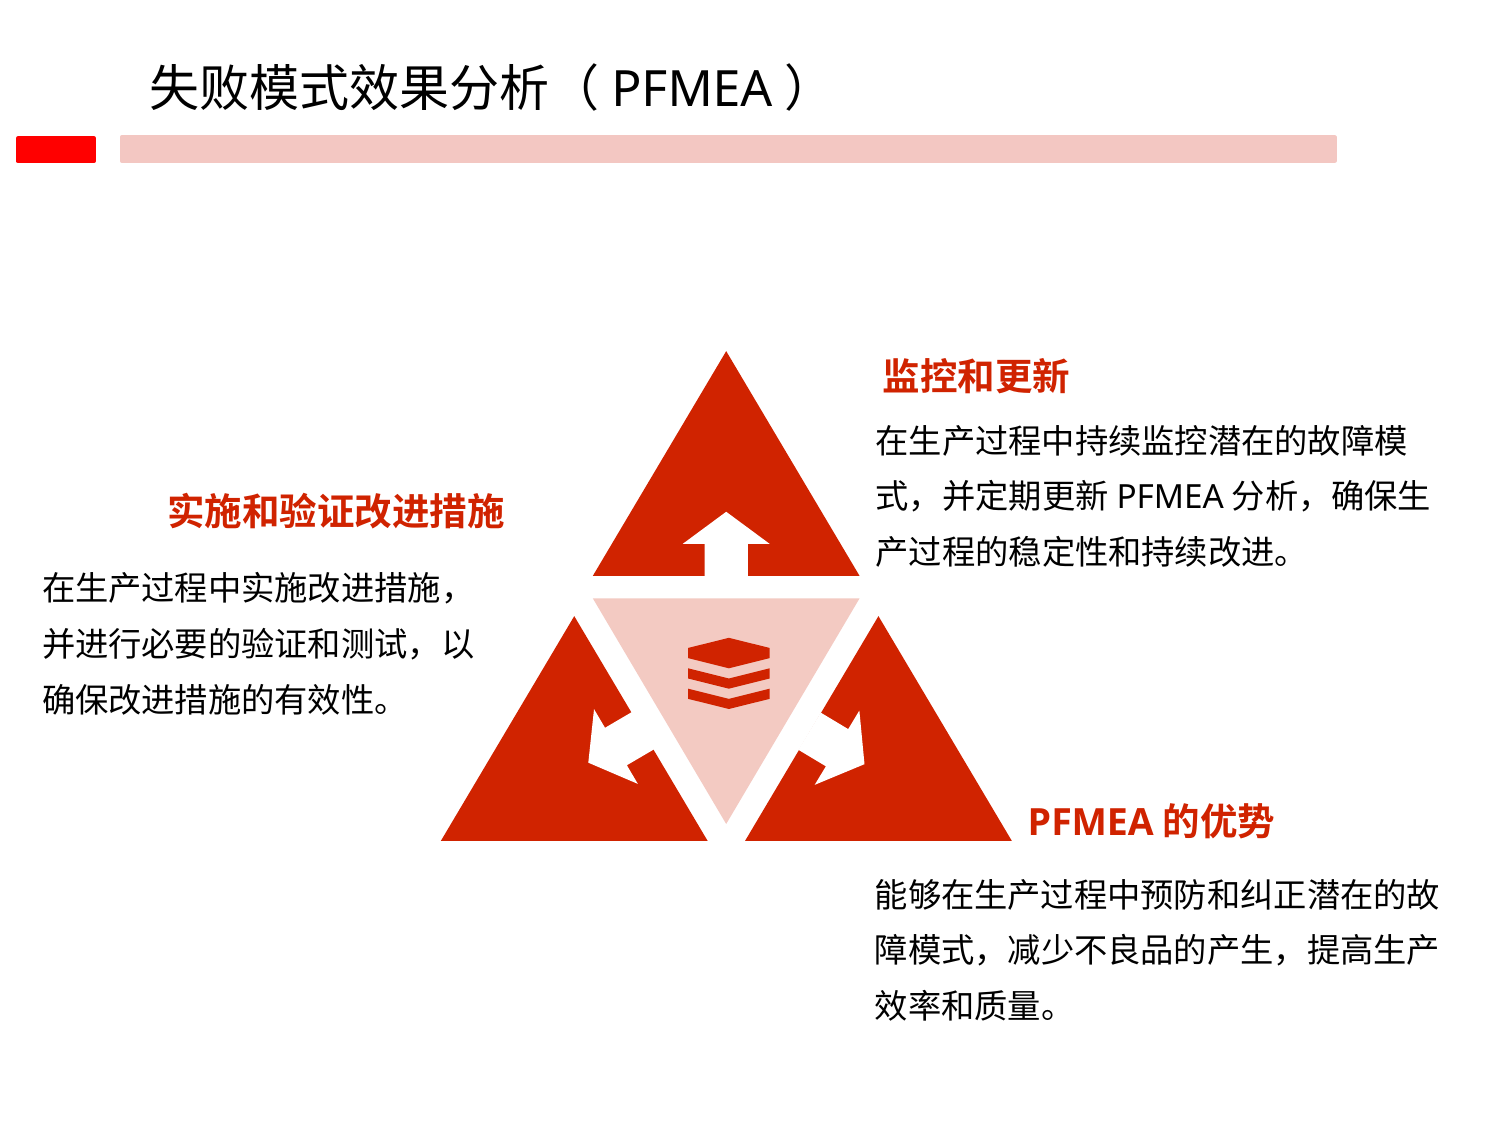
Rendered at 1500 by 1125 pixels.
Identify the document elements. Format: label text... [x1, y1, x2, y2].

text_box [440, 616, 708, 841]
text_box 实施和验证改进措施 [83, 461, 513, 548]
text_box [682, 511, 770, 576]
text_box 在生产过程中持续监控潜在的故障模式，并定期更新PFMEA分析，确保生产过程的稳定性和持续改进。 [860, 388, 1442, 538]
text_box [588, 709, 655, 784]
text_box [745, 616, 1012, 841]
text_box [798, 710, 865, 785]
text_box 监控和更新 [867, 326, 1348, 388]
text_box 能够在生产过程中预防和纠正潜在的故障模式，减少不良品的产生，提高生产效率和质量。 [859, 842, 1475, 991]
text_box 失败模式效果分析（PFMEA） [133, 17, 1500, 131]
text_box [592, 598, 860, 824]
text_box [592, 351, 860, 576]
text_box [688, 637, 770, 669]
text_box [688, 688, 770, 710]
text_box 在生产过程中实施改进措施，并进行必要的验证和测试，以确保改进措施的有效性。 [26, 536, 503, 685]
text_box [688, 668, 770, 689]
text_box PFMEA的优势 [1012, 771, 1442, 842]
